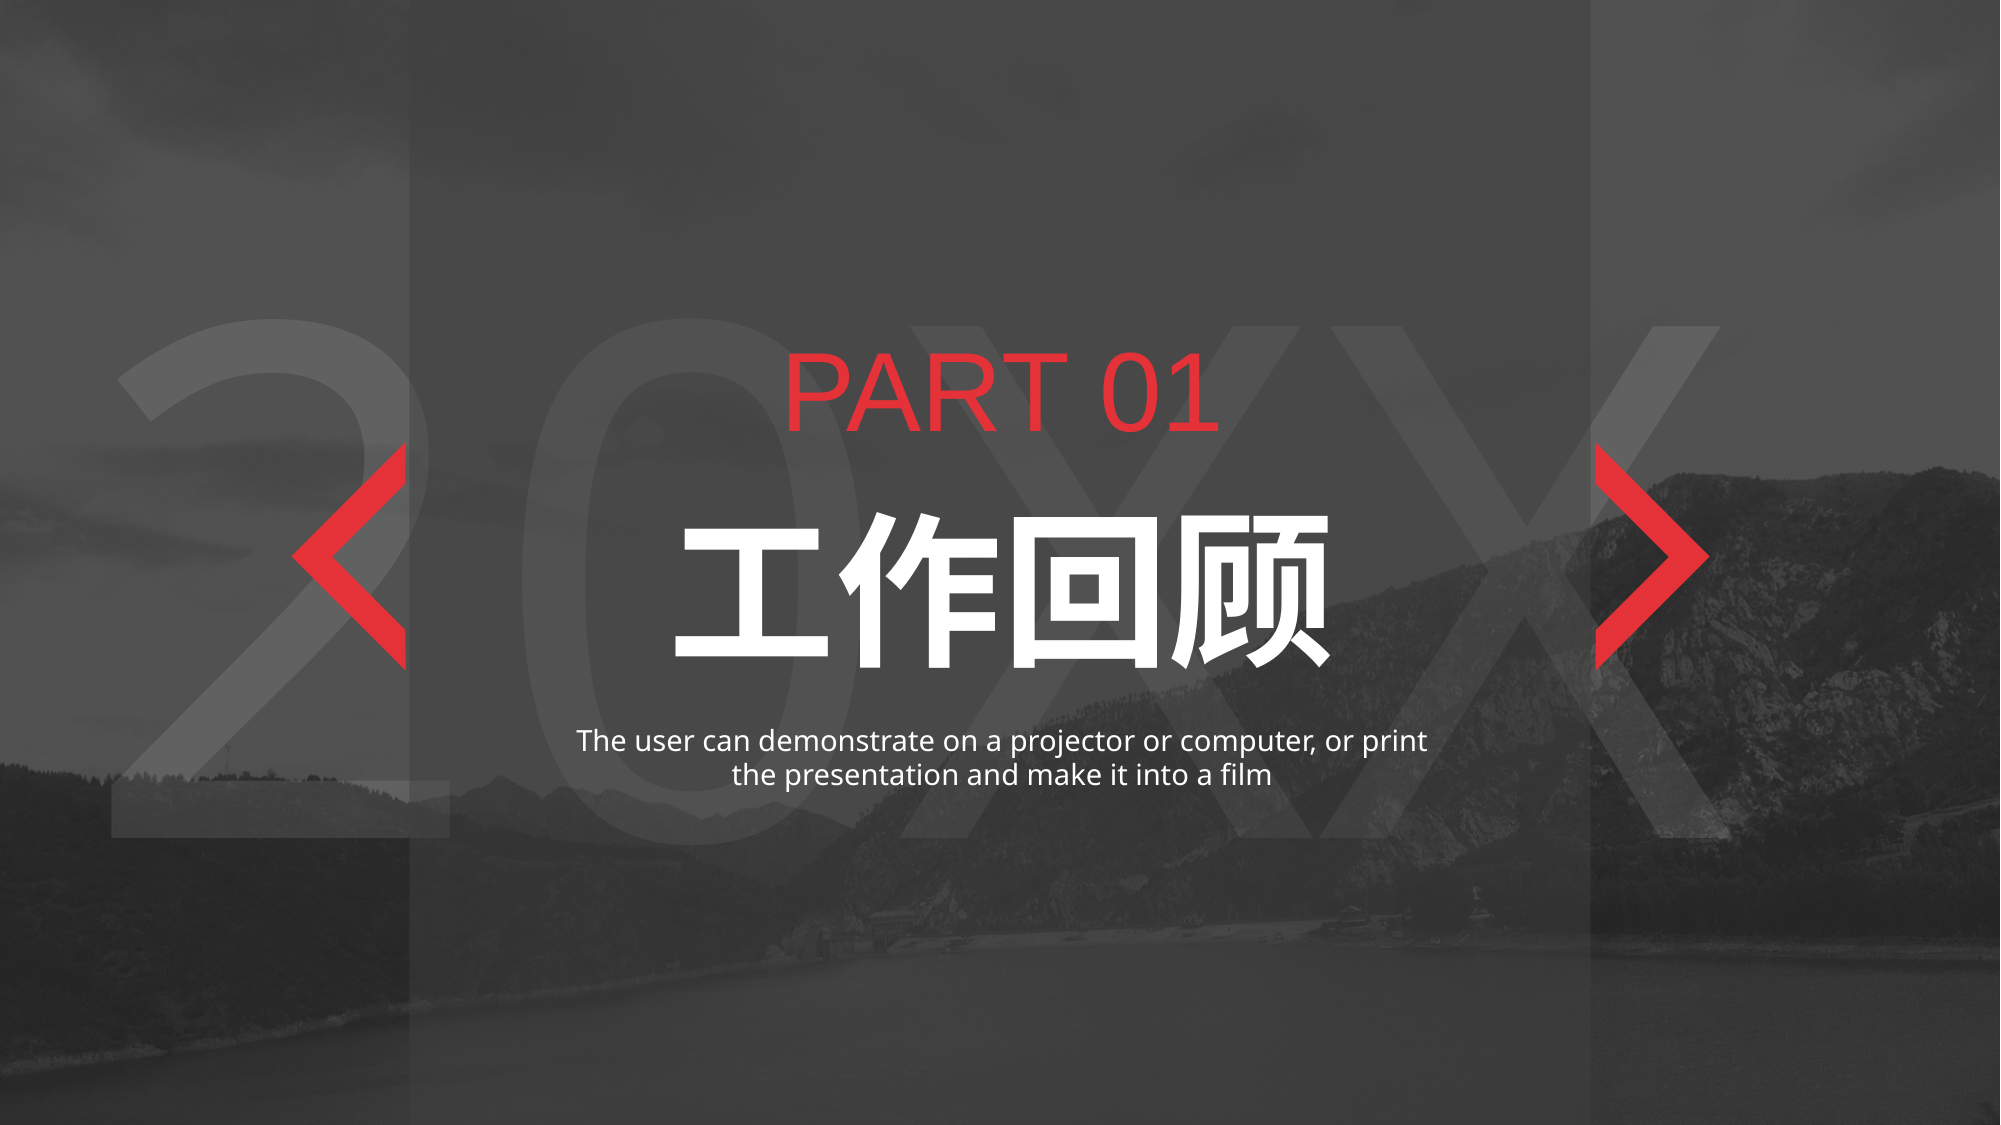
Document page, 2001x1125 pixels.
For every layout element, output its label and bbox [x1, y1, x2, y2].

picture [0, 0, 919, 1125]
text_box [506, 311, 919, 801]
picture [1082, 0, 2000, 1125]
text_box [919, 0, 1082, 1125]
text_box [1082, 311, 1499, 801]
